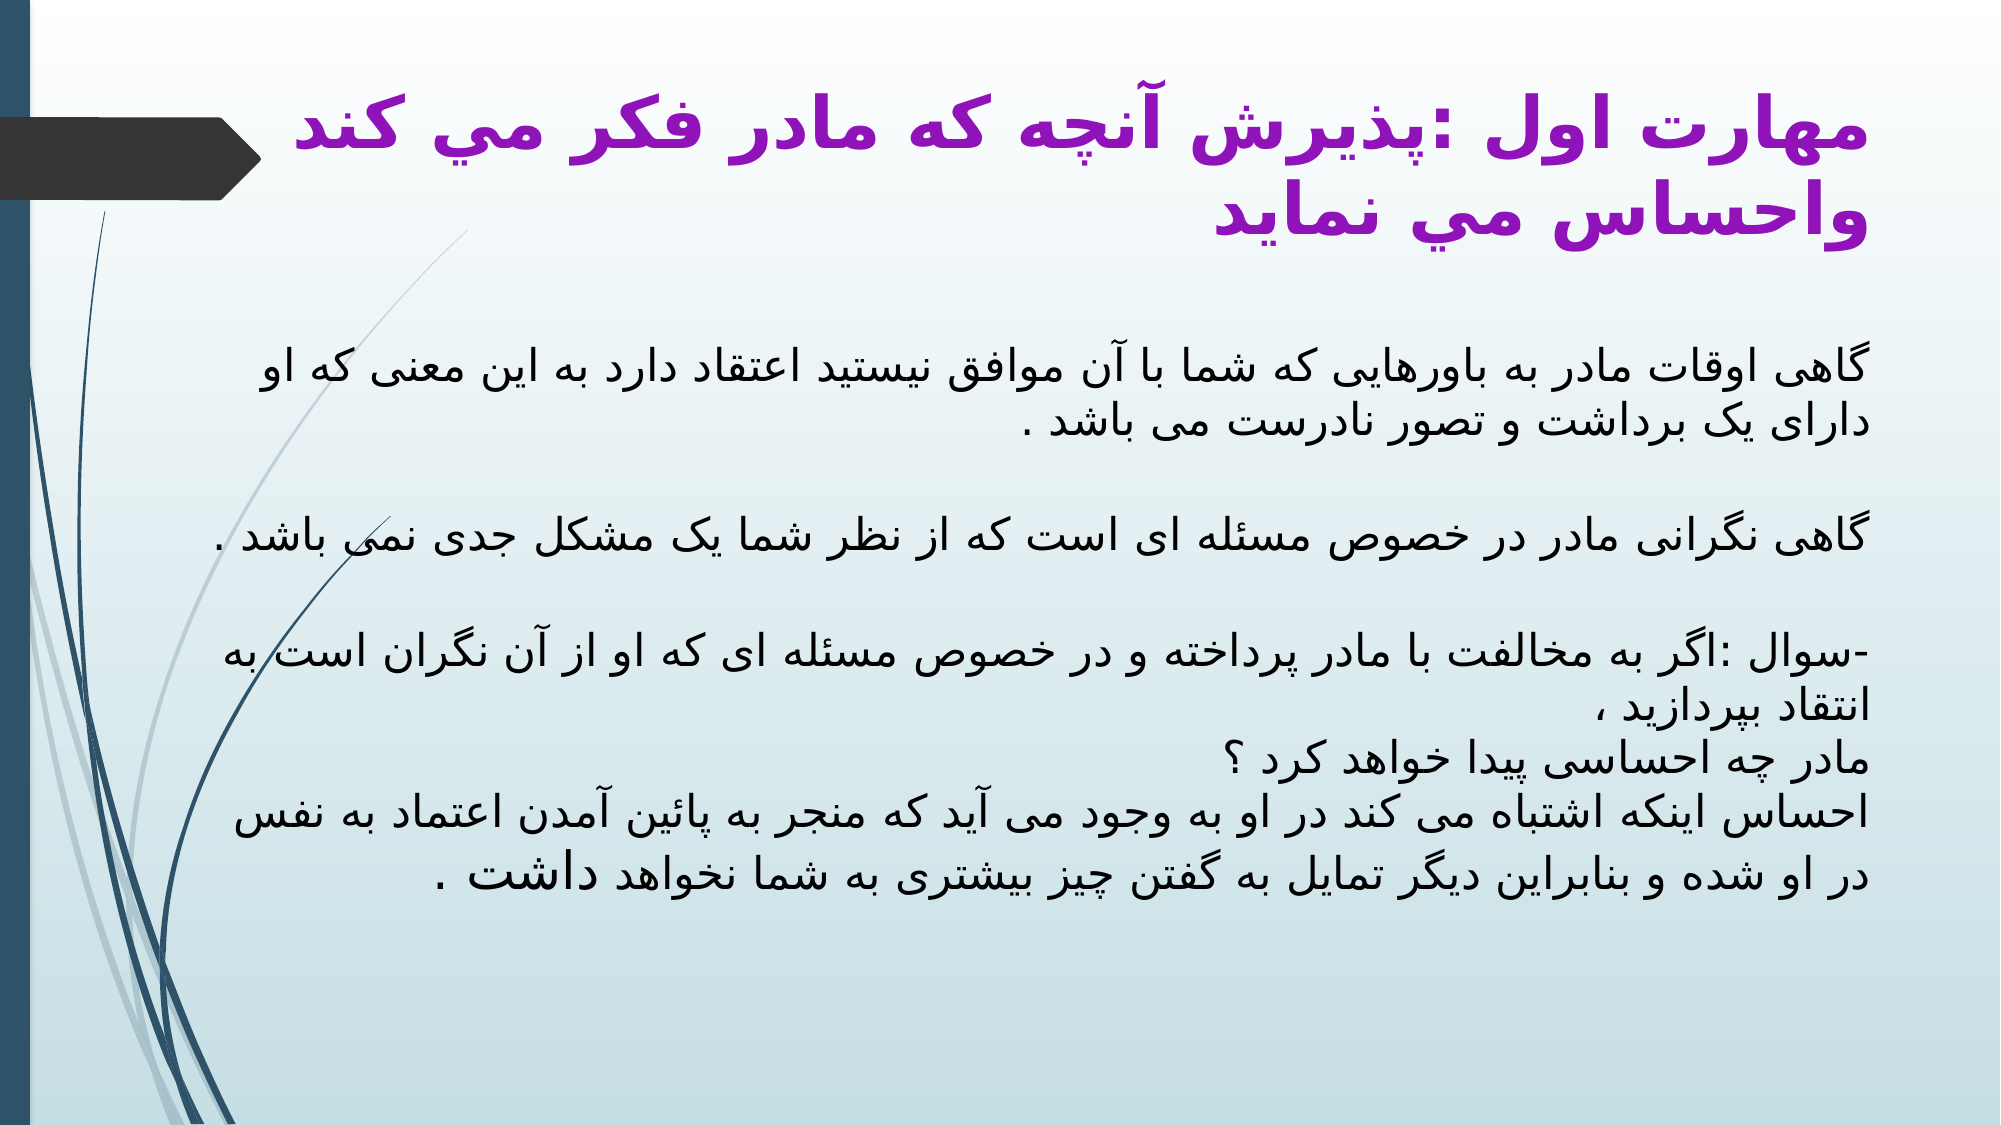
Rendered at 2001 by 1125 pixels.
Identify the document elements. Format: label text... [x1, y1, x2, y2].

list مهارت اول :پذيرش آنچه كه مادر فكر مي كند واحساس مي نمايد گاهی اوقات مادر به باورهایی که شما با آن موافق نیستید اعتقاد دارد به این معنی که او دارای یک برداشت و تصور نادرست می باشد . گاهی نگرانی مادر در خصوص مسئله ای است که از نظر شما یک مشکل جدی نمی باشد . -سوال :اگر به مخالفت با مادر پرداخته و در خصوص مسئله ای که او از آن نگران است به انتقاد بپردازید ، مادر چه احساسی پیدا خواهد کرد ؟ احساس اینکه اشتباه می کند در او به وجود می آید که منجر به پائین آمدن اعتماد به نفس در او شده و بنابراین دیگر تمایل به گفتن چیز بیشتری به شما نخواهد داشت . [179, 68, 1888, 970]
